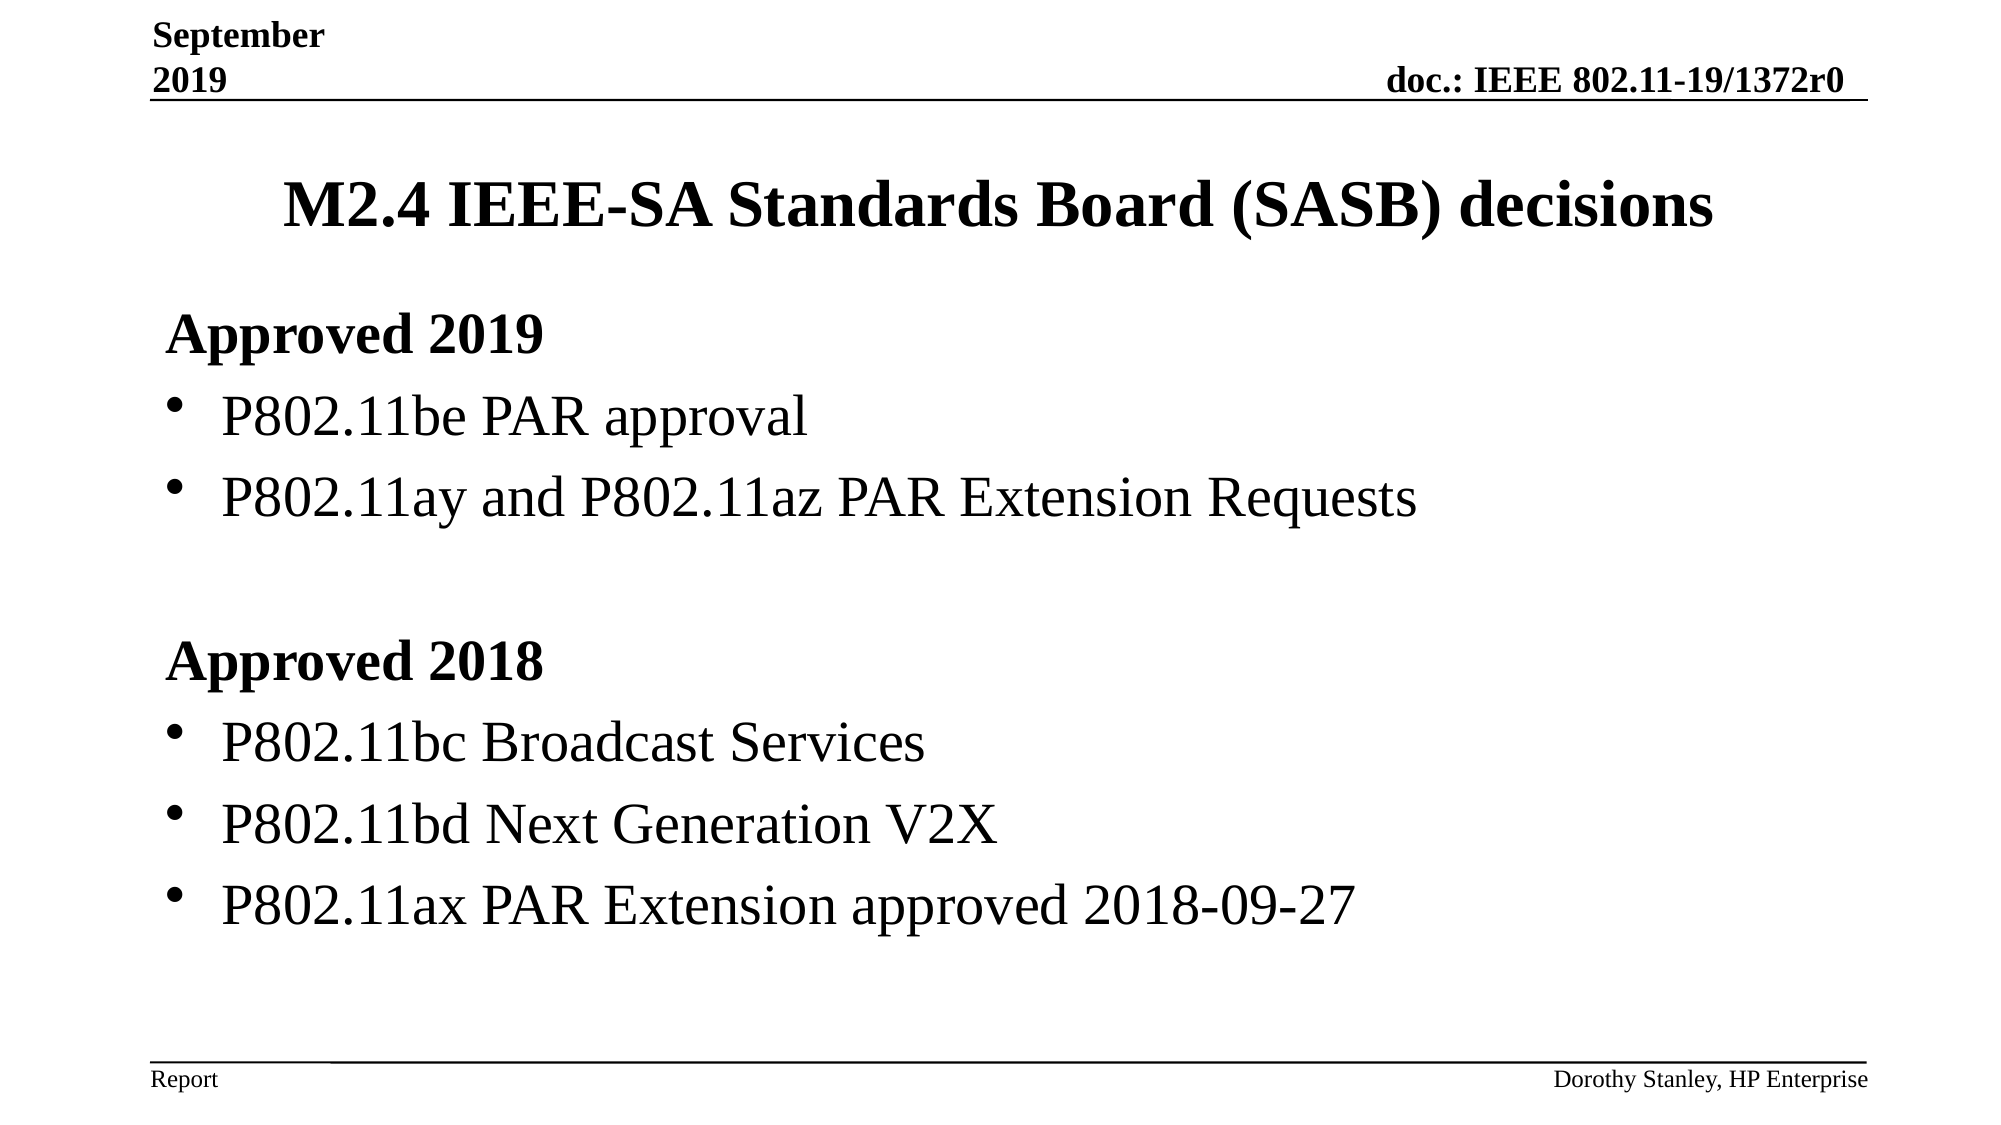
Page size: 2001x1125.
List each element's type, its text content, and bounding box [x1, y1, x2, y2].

footer Dorothy Stanley, HP Enterprise [1512, 1061, 1869, 1093]
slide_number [152, 54, 406, 101]
title M2.4 IEEE-SA Standards Board (SASB) decisions [150, 112, 1850, 287]
list Approved 2019 P802.11be PAR approval P802.11ay and P802.11az PAR Extension Requests Approved 2018 P802.11bc Broadcast Services P802.11bd Next Generation V2X P802.11ax PAR Extension approved 2018-09-27 [150, 287, 1850, 963]
